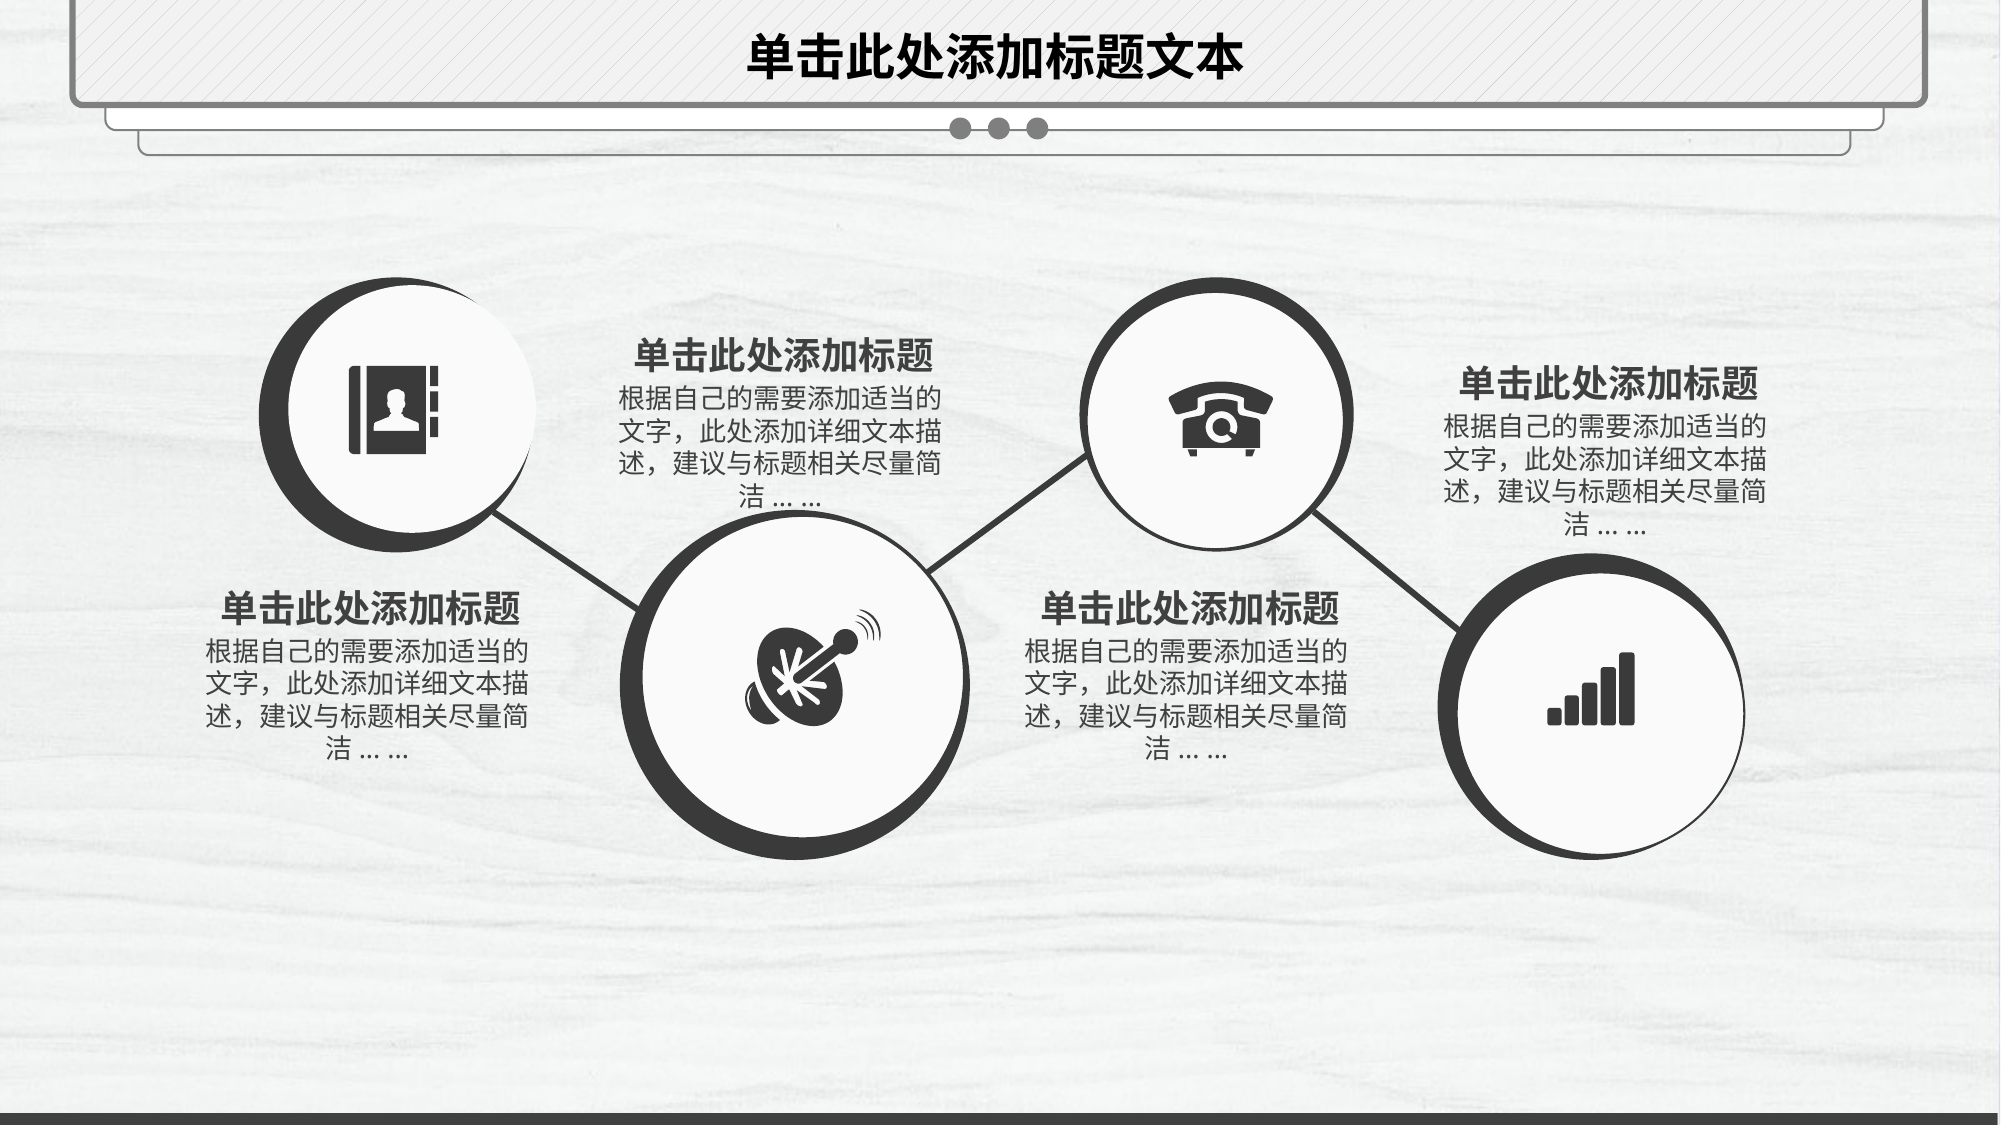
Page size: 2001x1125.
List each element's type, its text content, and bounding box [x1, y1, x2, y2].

picture [0, 0, 2001, 1125]
picture [140, 132, 1849, 154]
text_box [1313, 511, 1465, 636]
text_box 单击此处添加标题 [1025, 577, 1313, 626]
text_box 单击此处添加标题 [619, 325, 949, 374]
text_box 根据自己的需要添加适当的文字，此处添加详细文本描述，建议与标题相关尽量简洁... ... [178, 626, 557, 804]
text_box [1437, 553, 1745, 860]
text_box [0, 1112, 1998, 1125]
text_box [258, 277, 536, 553]
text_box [913, 449, 1094, 583]
text_box 单击此处添加标题 [206, 577, 536, 626]
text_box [1079, 277, 1354, 552]
text_box 单击此处添加标题文本 [638, 18, 1353, 93]
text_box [493, 512, 619, 622]
text_box 根据自己的需要添加适当的文字，此处添加详细文本描述，建议与标题相关尽量简洁... ... [997, 626, 1376, 772]
text_box 根据自己的需要添加适当的文字，此处添加详细文本描述，建议与标题相关尽量简洁... ... [1416, 402, 1795, 547]
text_box 单击此处添加标题 [1444, 353, 1774, 402]
text_box 根据自己的需要添加适当的文字，此处添加详细文本描述，建议与标题相关尽量简洁... ... [591, 374, 970, 512]
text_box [619, 509, 970, 860]
